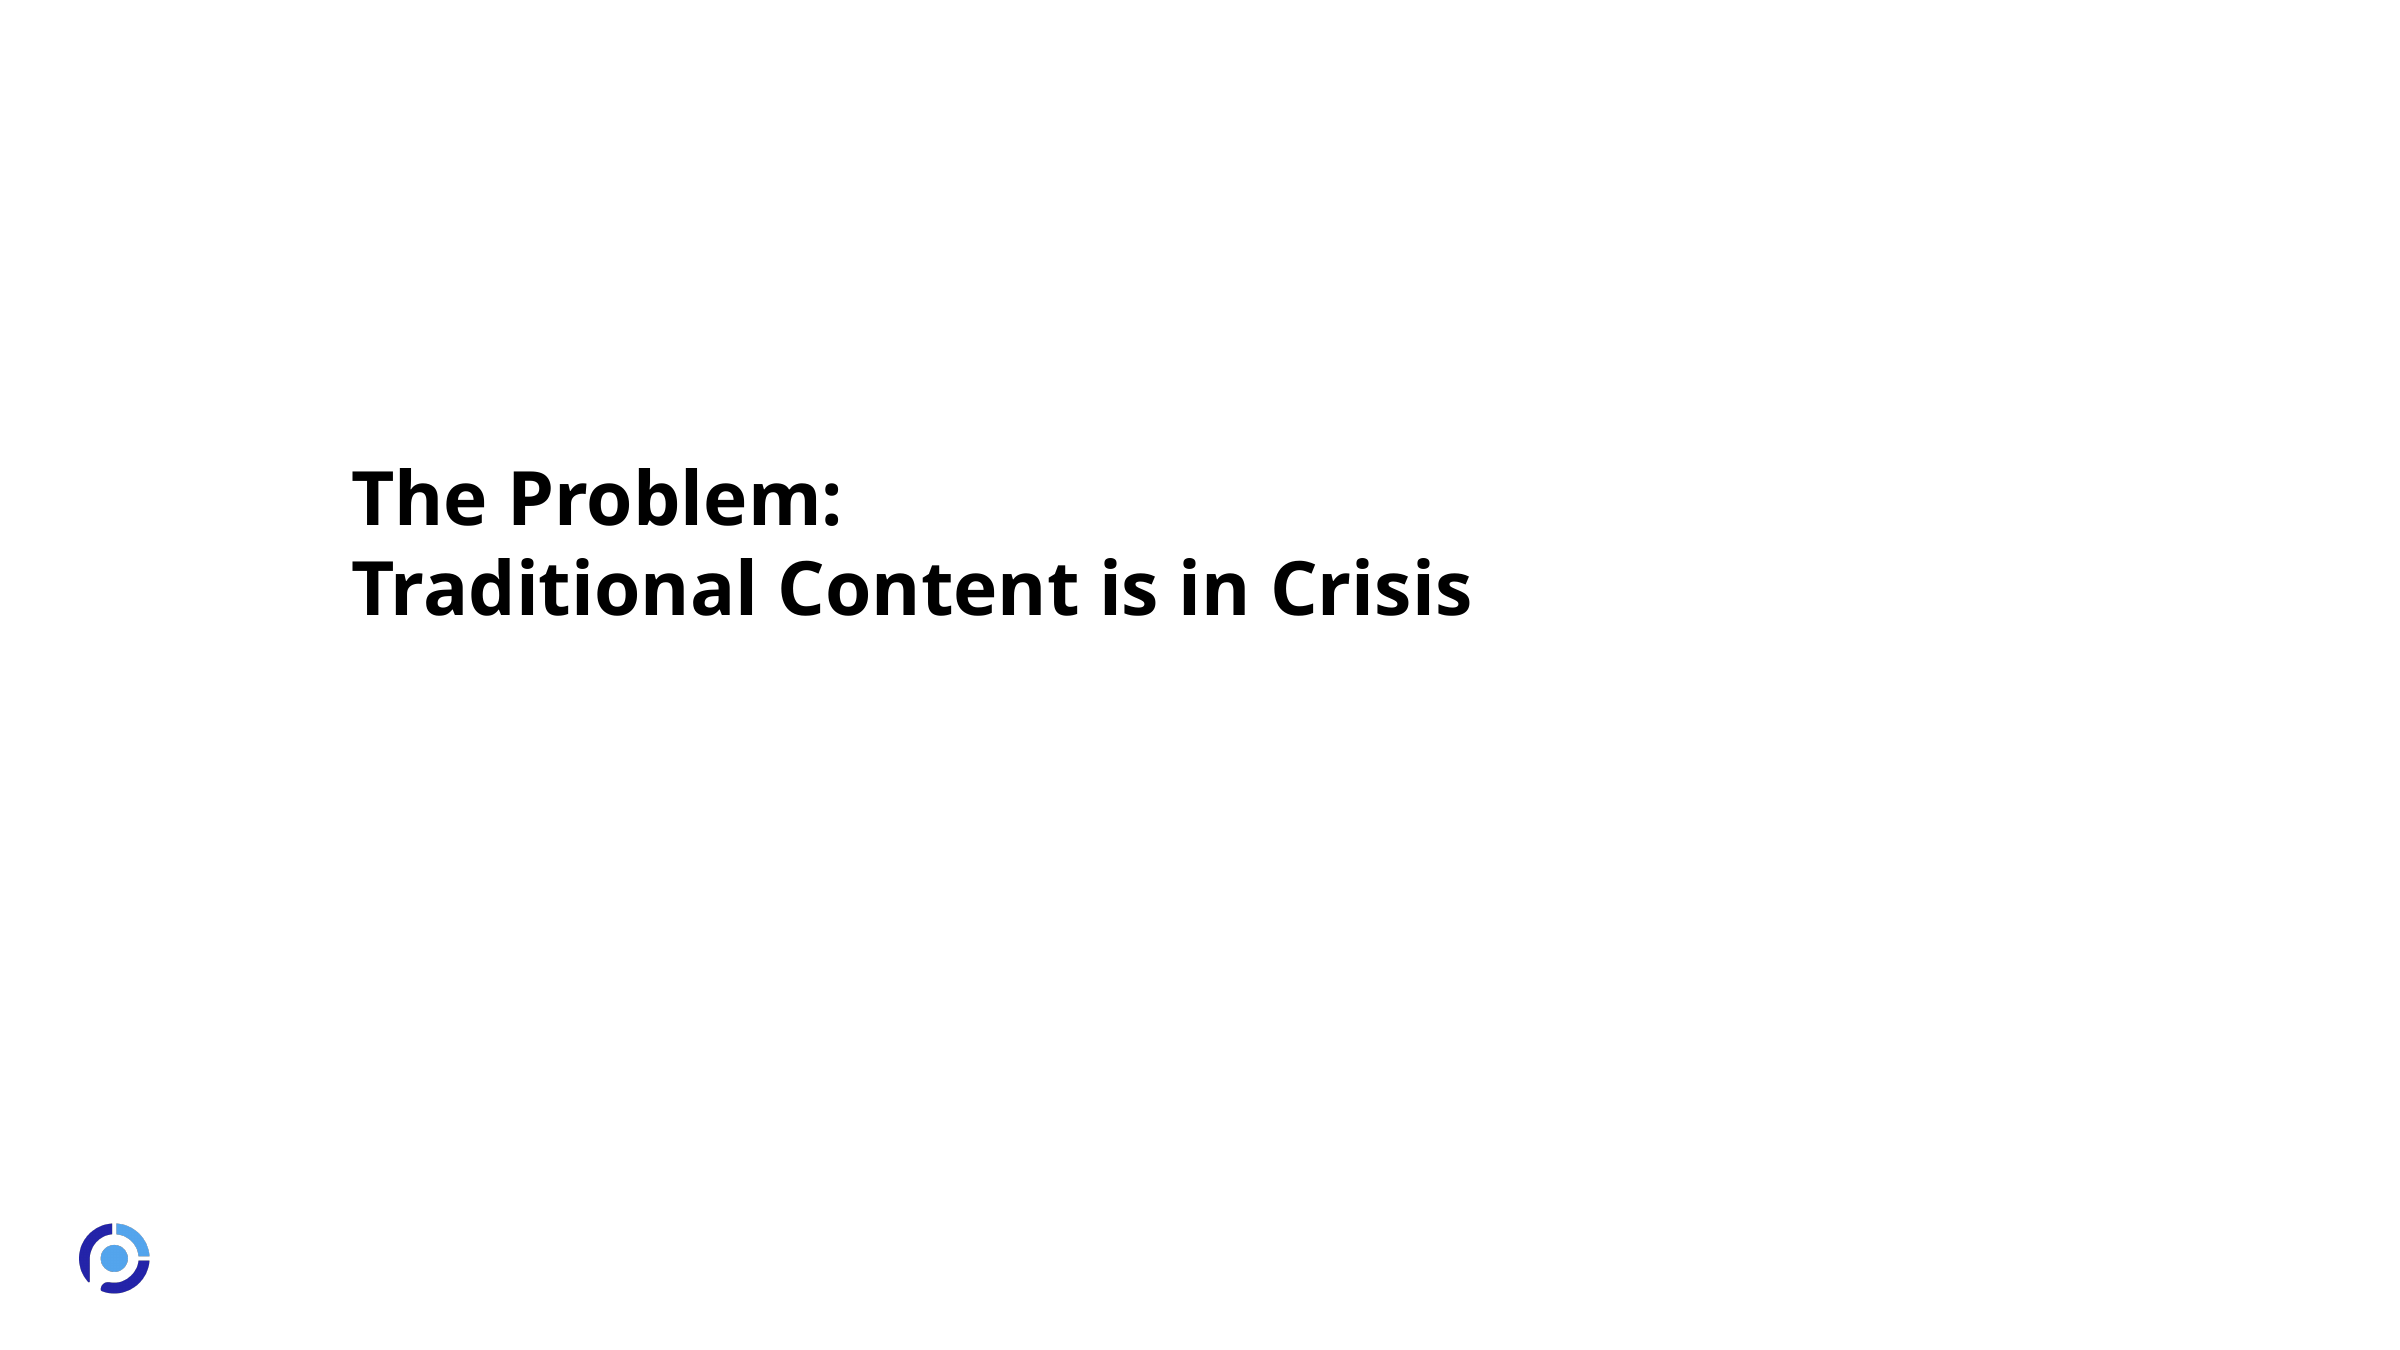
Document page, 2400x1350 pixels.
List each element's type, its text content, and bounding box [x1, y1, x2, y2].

picture [78, 1219, 155, 1299]
text_box The Problem: Traditional Content is in Crisis [336, 443, 1957, 639]
